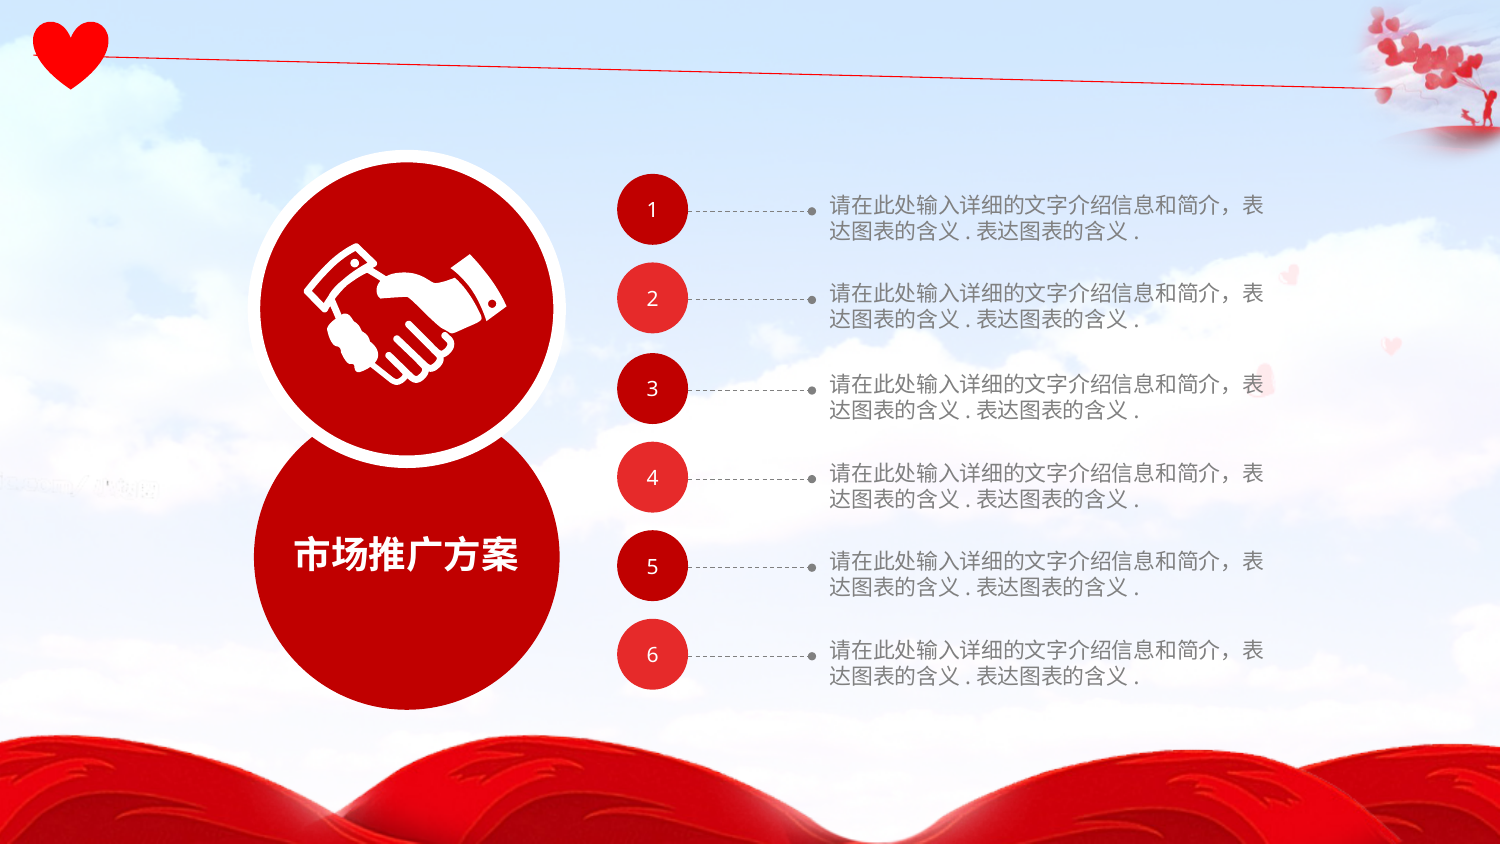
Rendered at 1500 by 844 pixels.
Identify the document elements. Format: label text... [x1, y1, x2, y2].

text_box 请在此处输入详细的文字介绍信息和简介，表达图表的含义.表达图表的含义. [814, 452, 1291, 540]
text_box [252, 433, 561, 711]
text_box 请在此处输入详细的文字介绍信息和简介，表达图表的含义.表达图表的含义. [814, 540, 1291, 629]
text_box 5 [616, 529, 690, 603]
text_box 1 [616, 172, 690, 246]
text_box 请在此处输入详细的文字介绍信息和简介，表达图表的含义.表达图表的含义. [814, 272, 1291, 363]
text_box 请在此处输入详细的文字介绍信息和简介，表达图表的含义.表达图表的含义. [814, 363, 1291, 452]
text_box [303, 243, 482, 385]
text_box 6 [616, 617, 690, 691]
text_box 请在此处输入详细的文字介绍信息和简介，表达图表的含义.表达图表的含义. [814, 184, 1291, 272]
text_box 2 [616, 261, 690, 335]
picture [689, 471, 814, 479]
text_box 3 [616, 352, 690, 426]
text_box [450, 254, 507, 322]
picture [1334, 0, 1500, 171]
text_box [252, 155, 561, 463]
picture [0, 471, 1500, 844]
text_box 4 [616, 440, 690, 514]
text_box 市场推广方案 [283, 531, 530, 577]
text_box 请在此处输入详细的文字介绍信息和简介，表达图表的含义.表达图表的含义. [814, 629, 1291, 728]
